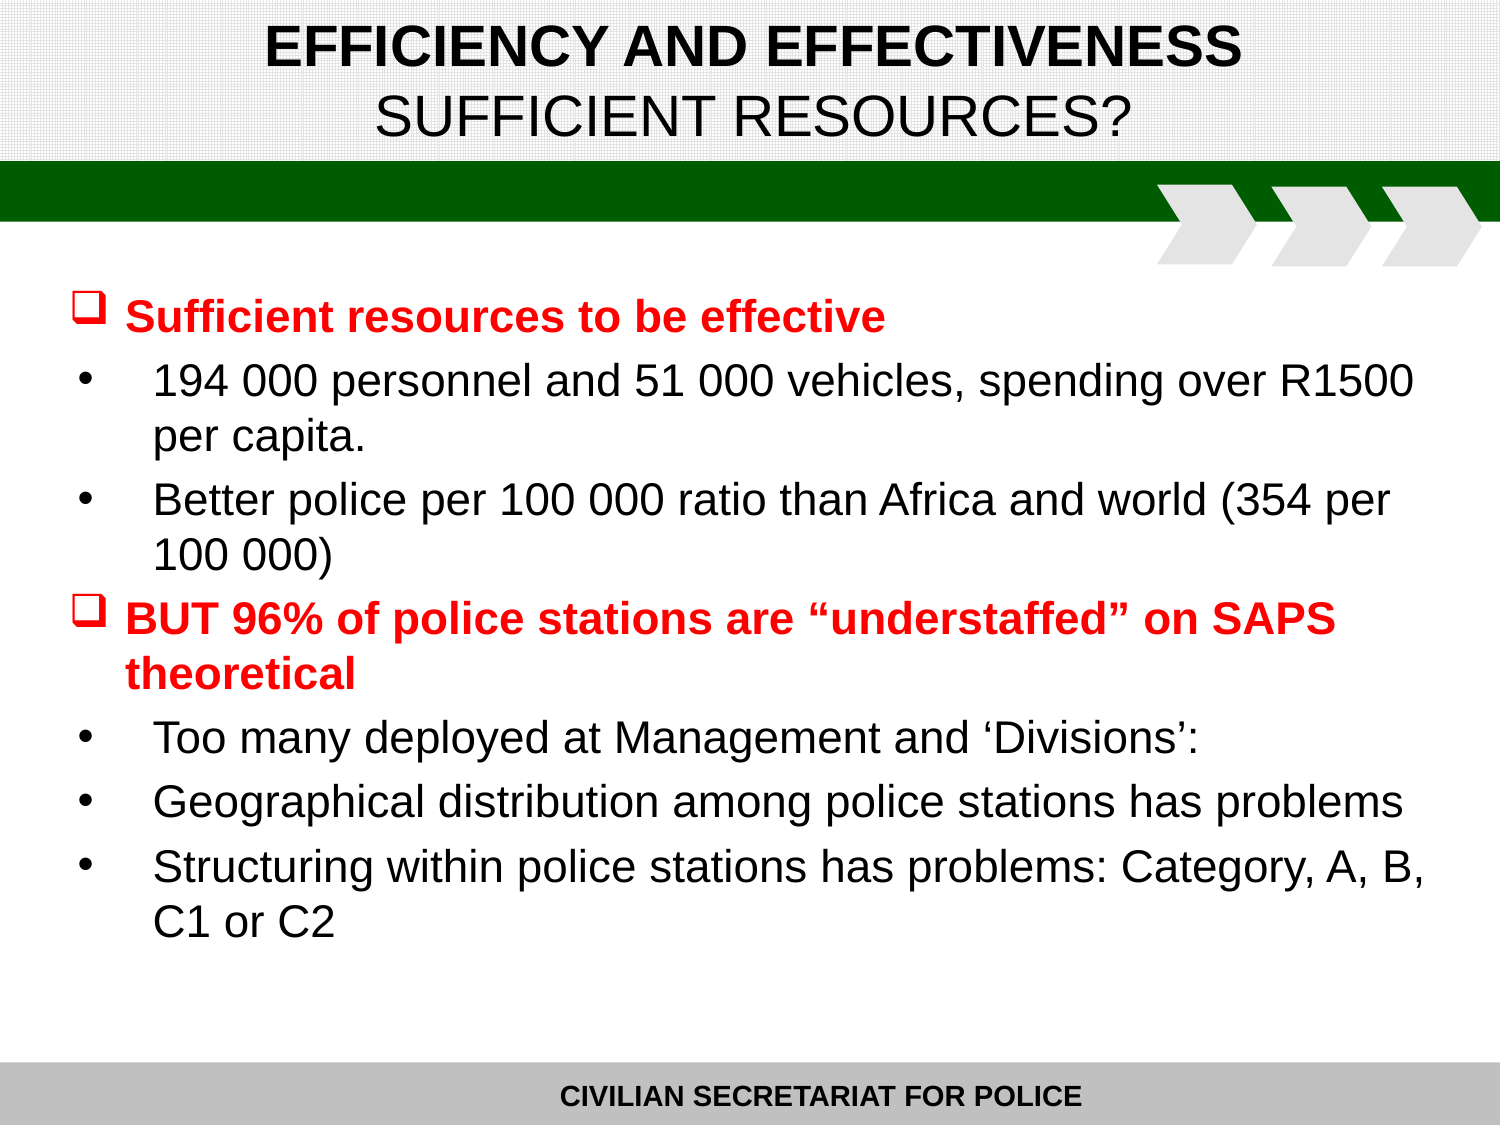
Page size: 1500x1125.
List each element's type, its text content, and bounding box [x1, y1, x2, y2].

list Sufficient resources to be effective 194 000 personnel and 51 000 vehicles, spending over R1500 per capita. Better police per 100 000 ratio than Africa and world (354 per 100 000) BUT 96% of police stations are “understaffed” on SAPS theoretical Too many deployed at Management and ‘Divisions’: Geographical distribution among police stations has problems Structuring within police stations has problems: Category, A, B, C1 or C2 [53, 278, 1471, 1021]
title EFFICIENCY AND EFFECTIVENESS SUFFICIENT RESOURCES? [87, 19, 1437, 138]
